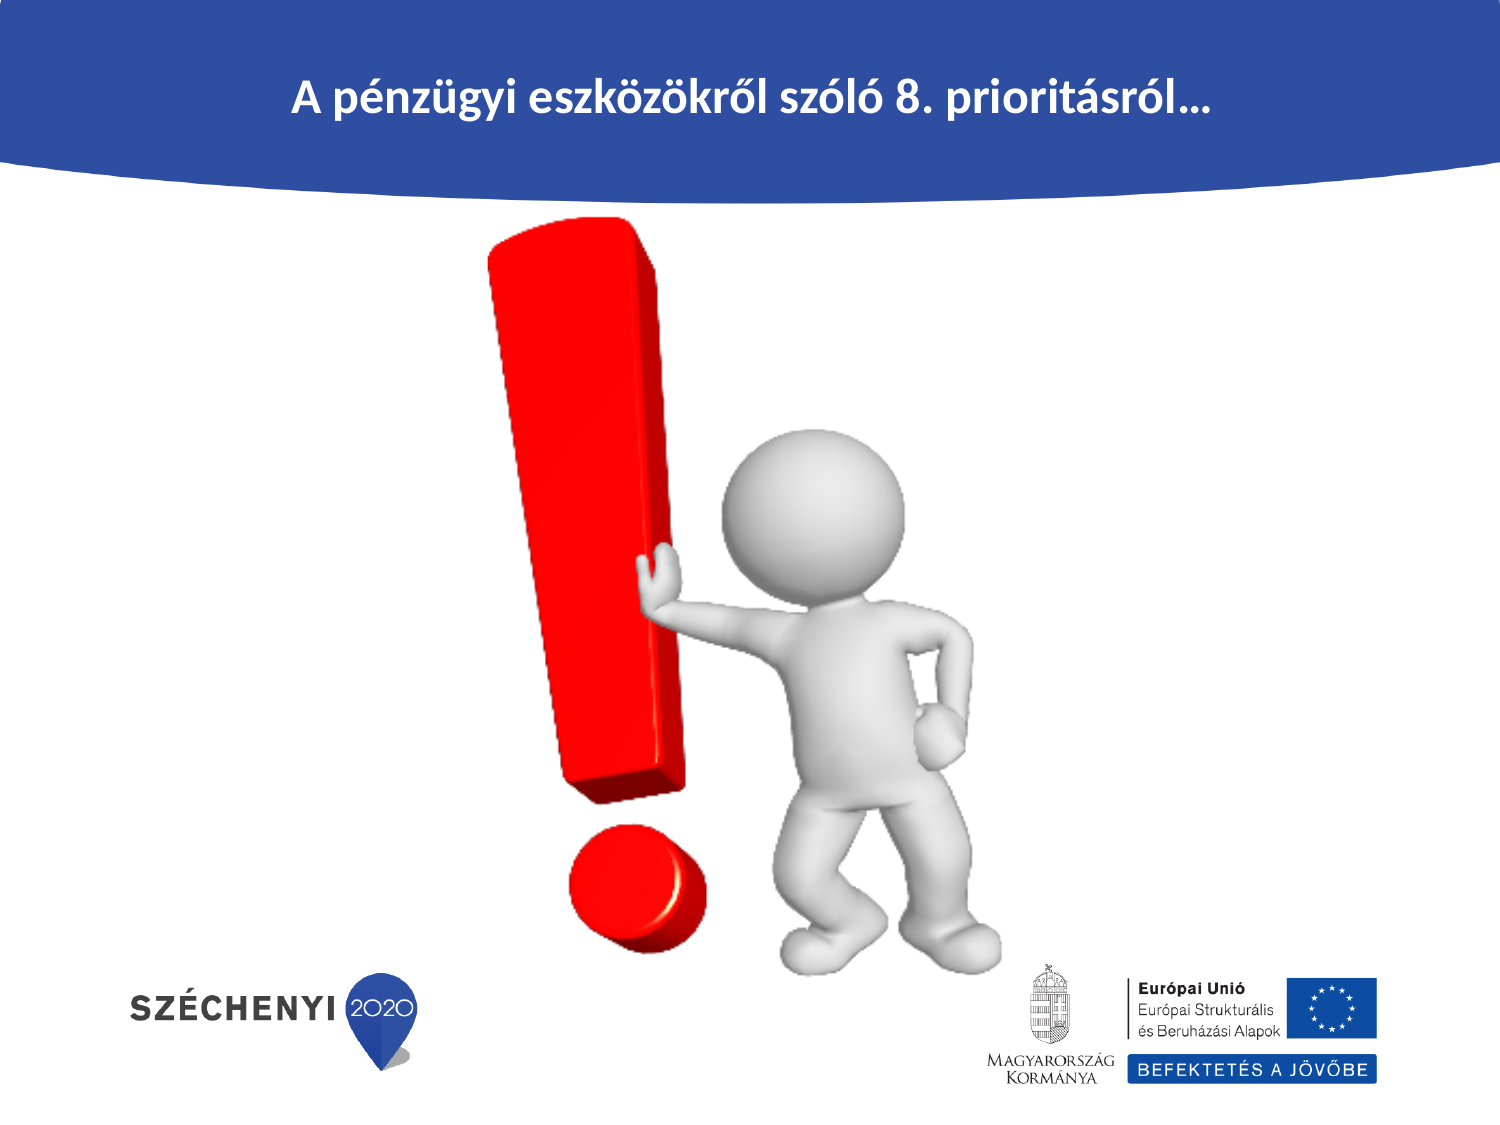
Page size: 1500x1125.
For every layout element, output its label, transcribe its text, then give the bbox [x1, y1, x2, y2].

picture [0, 0, 1500, 1125]
title A pénzügyi eszközökről szóló 8. prioritásról… [77, 0, 1428, 188]
